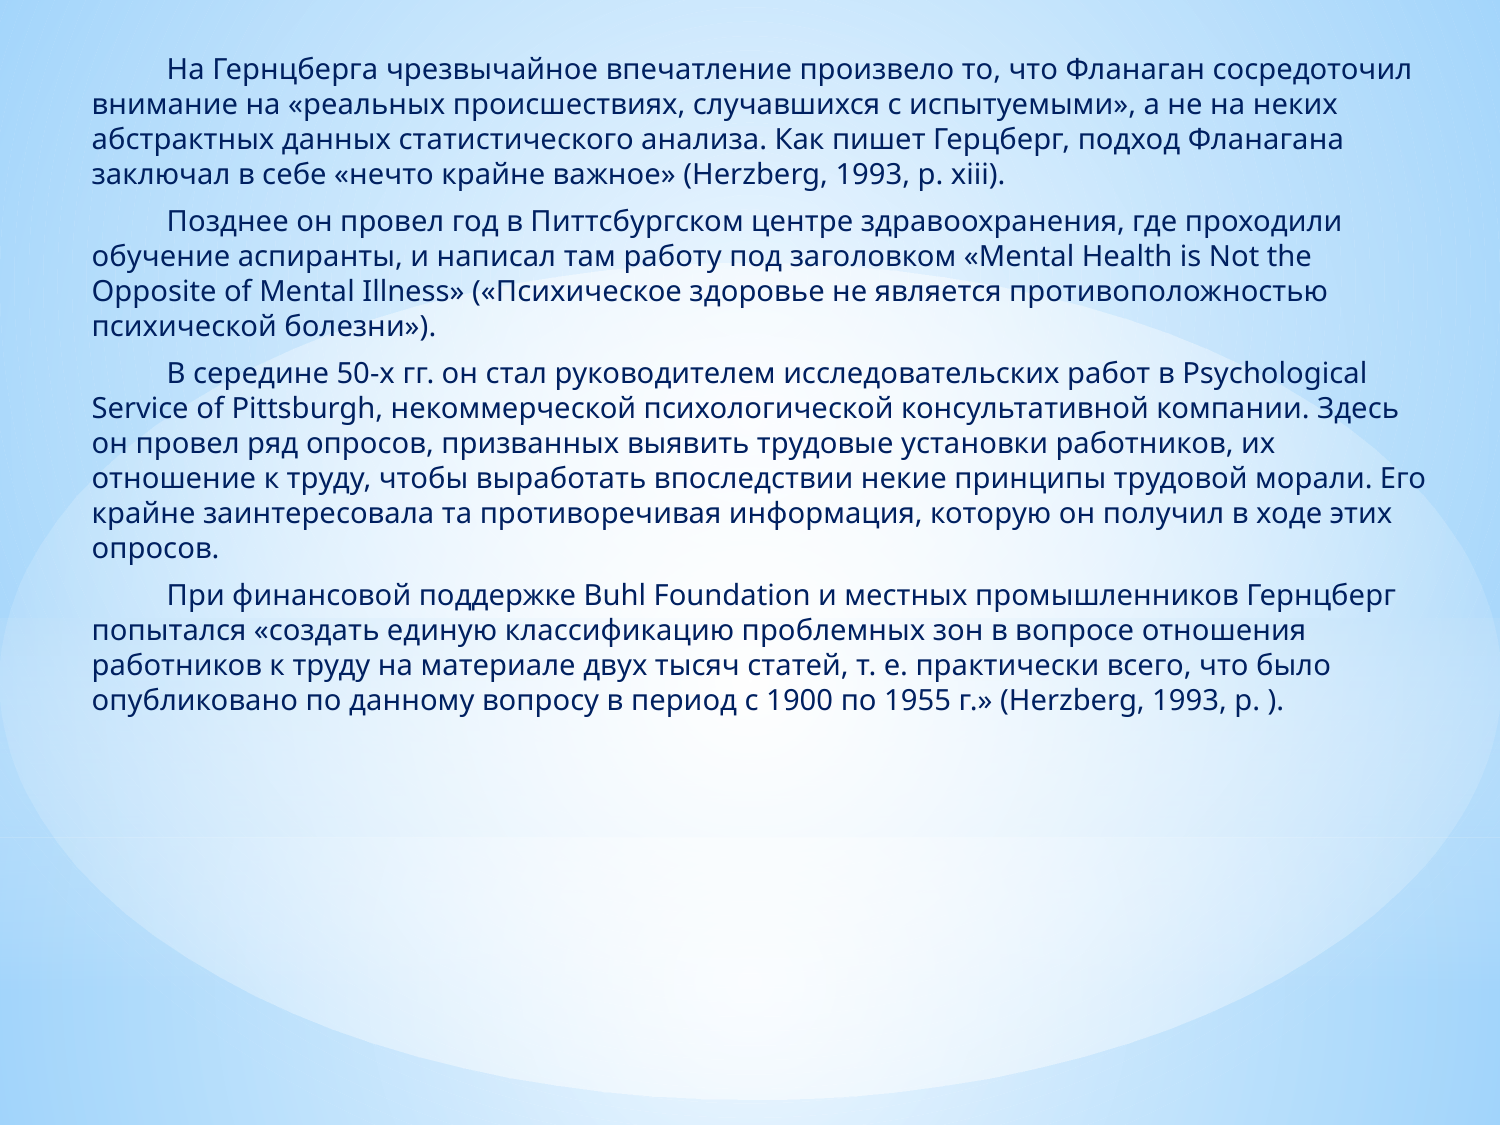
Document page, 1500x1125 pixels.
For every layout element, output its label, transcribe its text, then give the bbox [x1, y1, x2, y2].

list На Гернцберга чрезвычайное впечатление произвело то, что Фланаган сосредоточил внимание на «реальных происшествиях, случавшихся с испытуемыми», а не на неких абстрактных данных статистического анализа. Как пишет Герцберг, подход Фланагана заключал в себе «нечто крайне важное» (Herzberg, 1993, p. xiii). Позднее он провел год в Питтсбургском центре здравоохранения, где проходили обучение аспиранты, и написал там работу под заголовком «Mental Health is Not the Opposite of Mental Illness» («Психическое здоровье не является противоположностью психической болезни»). В середине 50-х гг. он стал руководителем исследовательских работ в Psychological Service of Pittsburgh, некоммерческой психологической консультативной компании. Здесь он провел ряд опросов, призванных выявить трудовые установки работников, их отношение к труду, чтобы выработать впоследствии некие принципы трудовой морали. Его крайне заинтересовала та противоречивая информация, которую он получил в ходе этих опросов. При финансовой поддержке Buhl Foundation и местных промышленников Гернцберг попытался «создать единую классификацию проблемных зон в вопросе отношения работников к труду на материале двух тысяч статей, т. е. практически всего, что было опубликовано по данному вопросу в период с 1900 по 1955 г.» (Herzberg, 1993, p. ). [76, 42, 1447, 1094]
